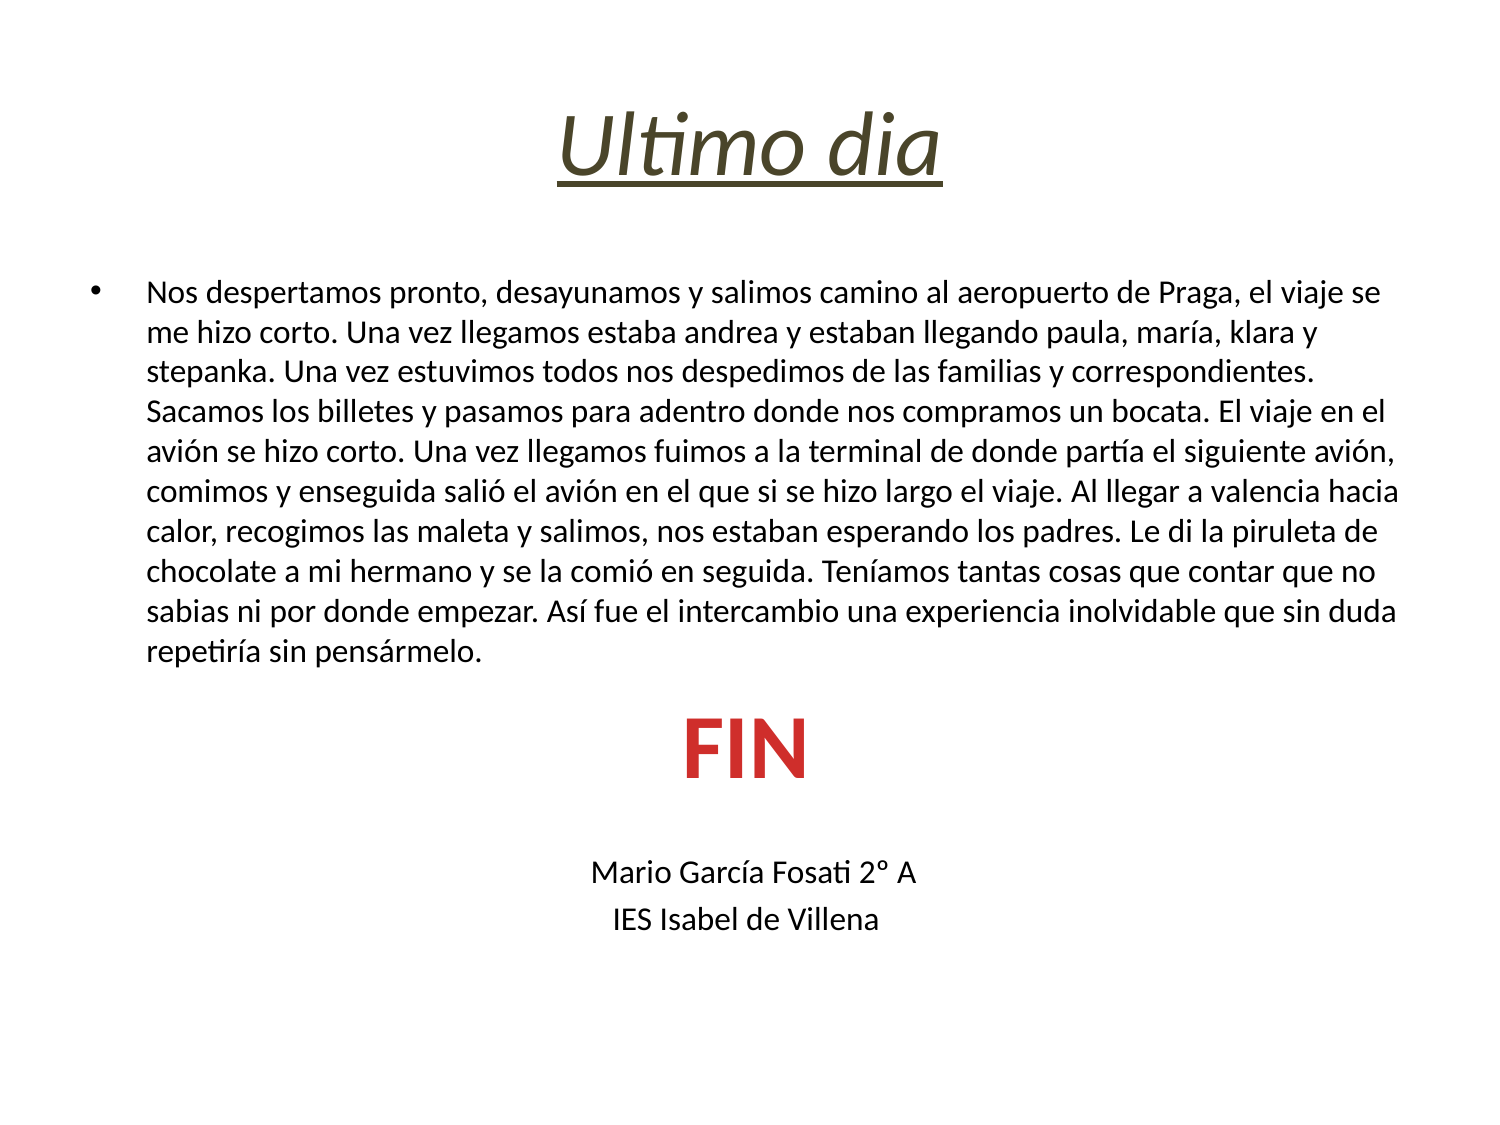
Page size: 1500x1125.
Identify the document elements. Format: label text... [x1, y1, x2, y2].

title Ultimo dia [75, 45, 1425, 233]
list Nos despertamos pronto, desayunamos y salimos camino al aeropuerto de Praga, el viaje se me hizo corto. Una vez llegamos estaba andrea y estaban llegando paula, maría, klara y stepanka. Una vez estuvimos todos nos despedimos de las familias y correspondientes. Sacamos los billetes y pasamos para adentro donde nos compramos un bocata. El viaje en el avión se hizo corto. Una vez llegamos fuimos a la terminal de donde partía el siguiente avión, comimos y enseguida salió el avión en el que si se hizo largo el viaje. Al llegar a valencia hacia calor, recogimos las maleta y salimos, nos estaban esperando los padres. Le di la piruleta de chocolate a mi hermano y se la comió en seguida. Teníamos tantas cosas que contar que no sabias ni por donde empezar. Así fue el intercambio una experiencia inolvidable que sin duda repetiría sin pensármelo. FIN Mario García Fosati 2º A IES Isabel de Villena [75, 262, 1425, 1005]
